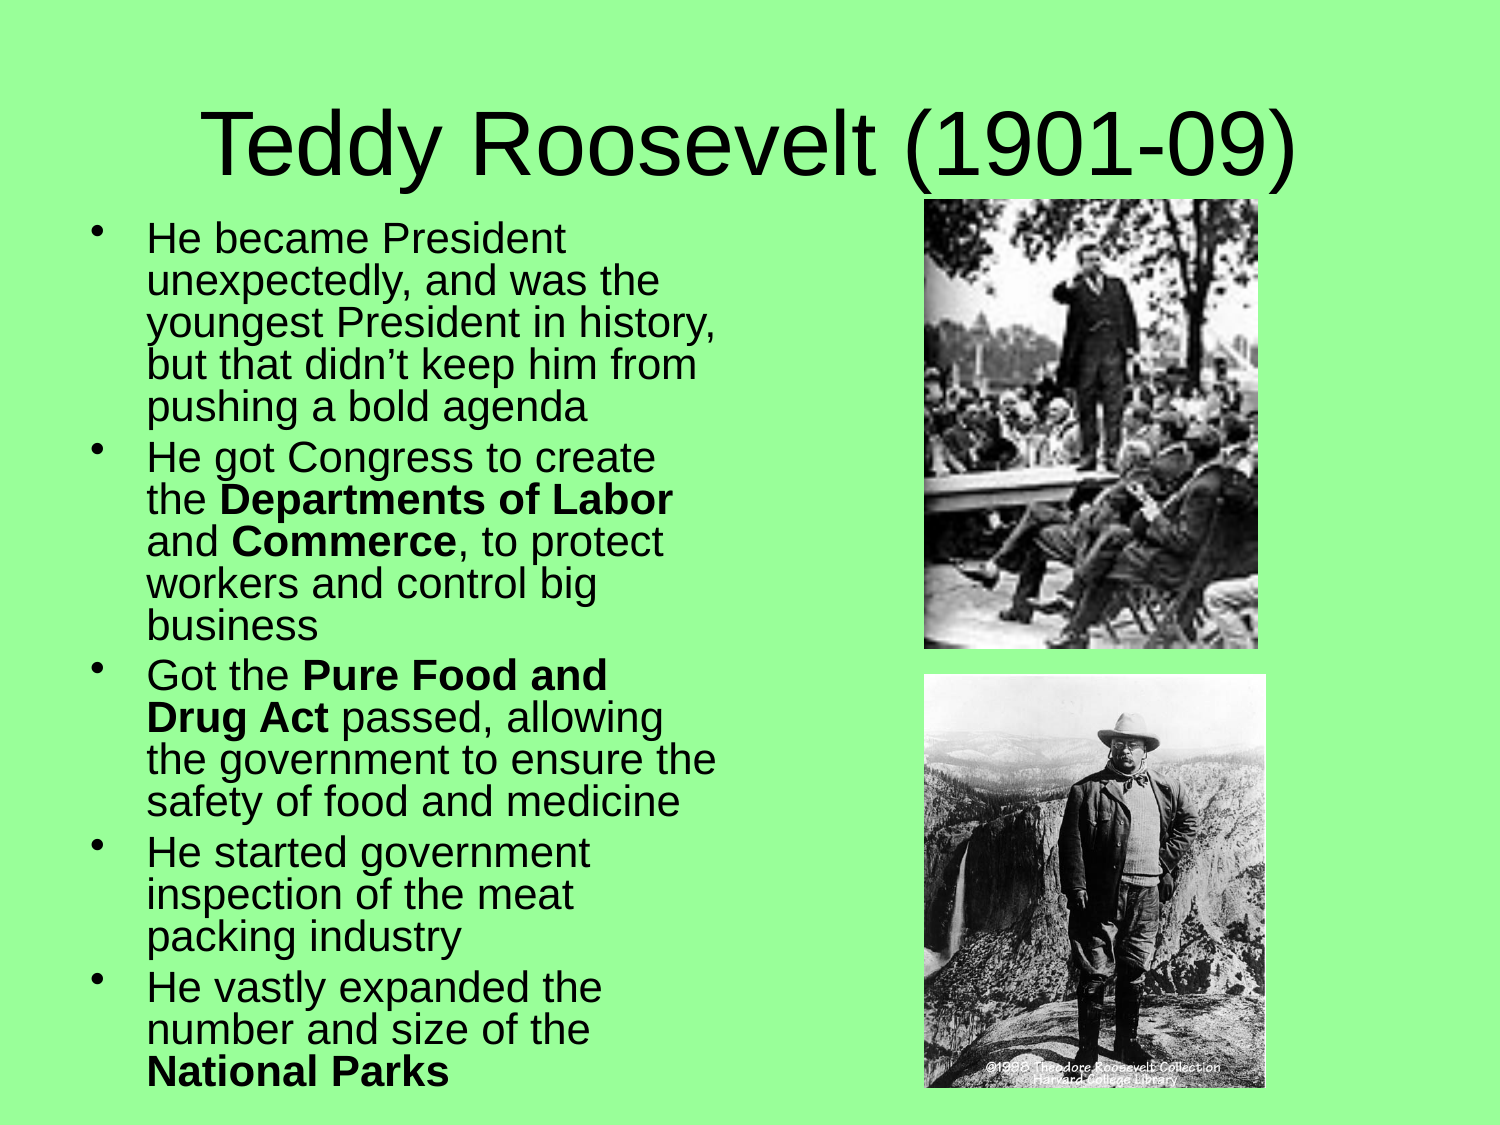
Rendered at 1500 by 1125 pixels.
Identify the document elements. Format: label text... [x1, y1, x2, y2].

list He became President unexpectedly, and was the youngest President in history, but that didn’t keep him from pushing a bold agenda He got Congress to create the Departments of Labor and Commerce, to protect workers and control big business Got the Pure Food and Drug Act passed, allowing the government to ensure the safety of food and medicine He started government inspection of the meat packing industry He vastly expanded the number and size of the National Parks [75, 212, 738, 1088]
picture [924, 199, 1258, 649]
picture [924, 674, 1266, 1088]
title Teddy Roosevelt (1901-09) [75, 45, 1425, 233]
